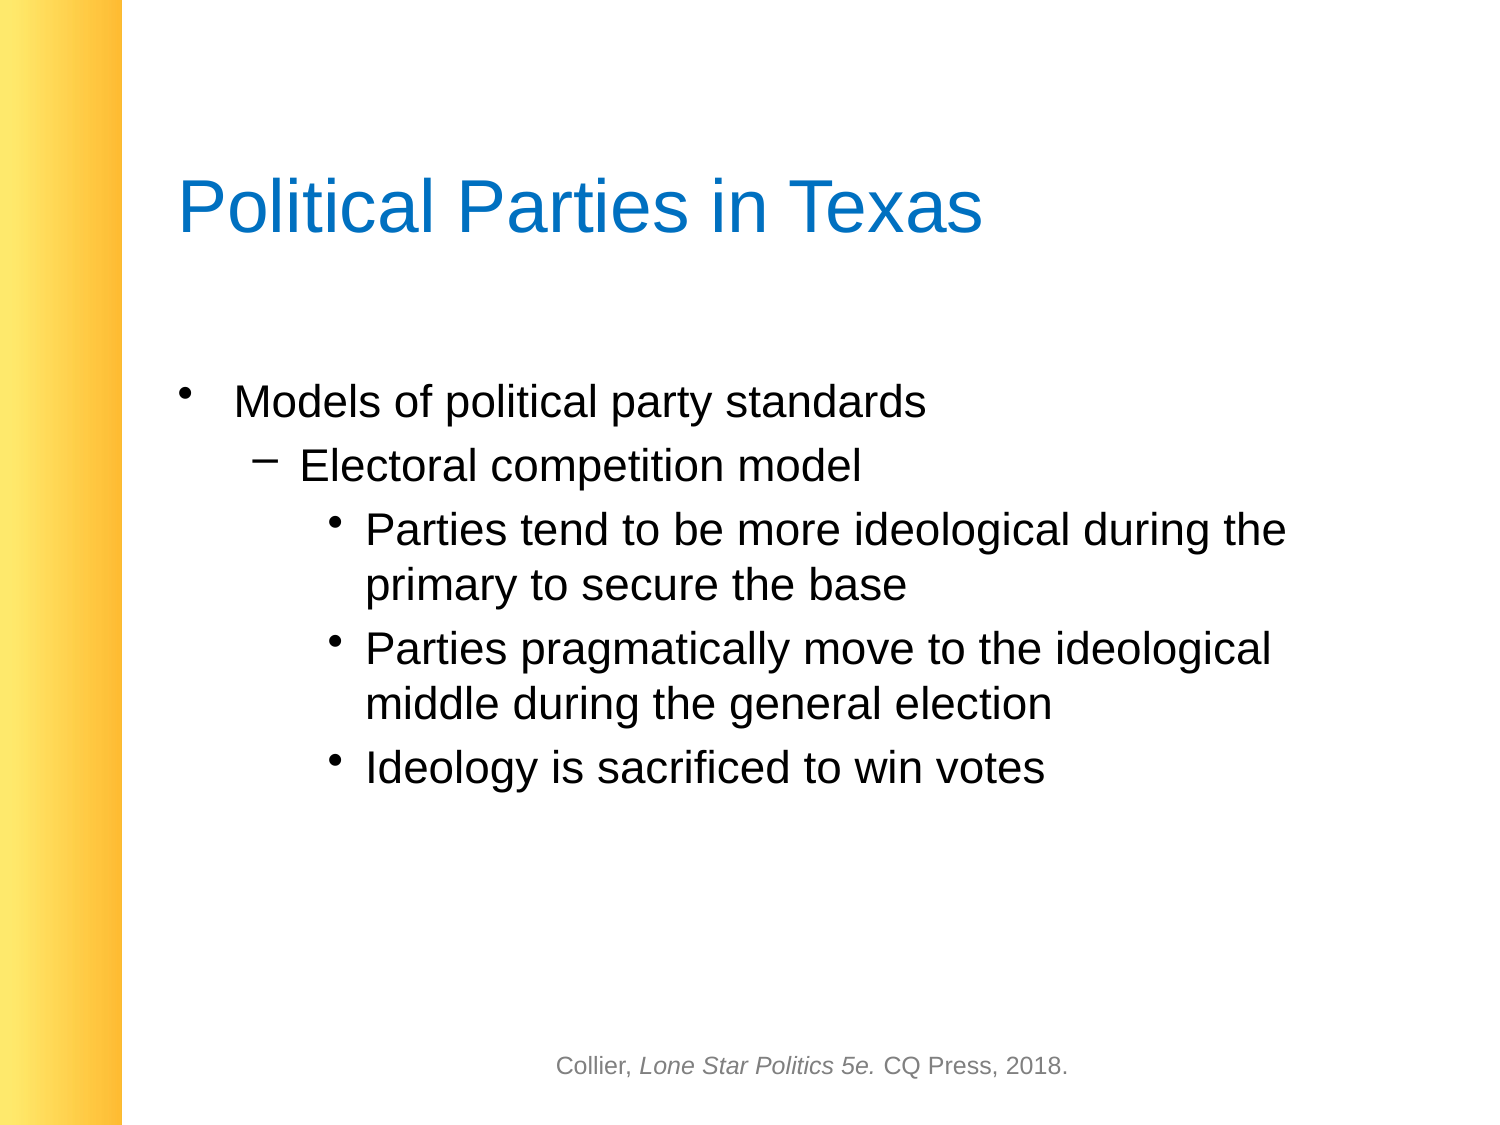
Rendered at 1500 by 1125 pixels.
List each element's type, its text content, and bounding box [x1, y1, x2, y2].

picture [0, 0, 1500, 1125]
text_box Collier, Lone Star Politics 5e. CQ Press, 2018. [525, 1042, 1100, 1087]
title Political Parties in Texas [162, 149, 1438, 338]
list Models of political party standards Electoral competition model Parties tend to be more ideological during the primary to secure the base Parties pragmatically move to the ideological middle during the general election Ideology is sacrificed to win votes [162, 375, 1363, 1038]
